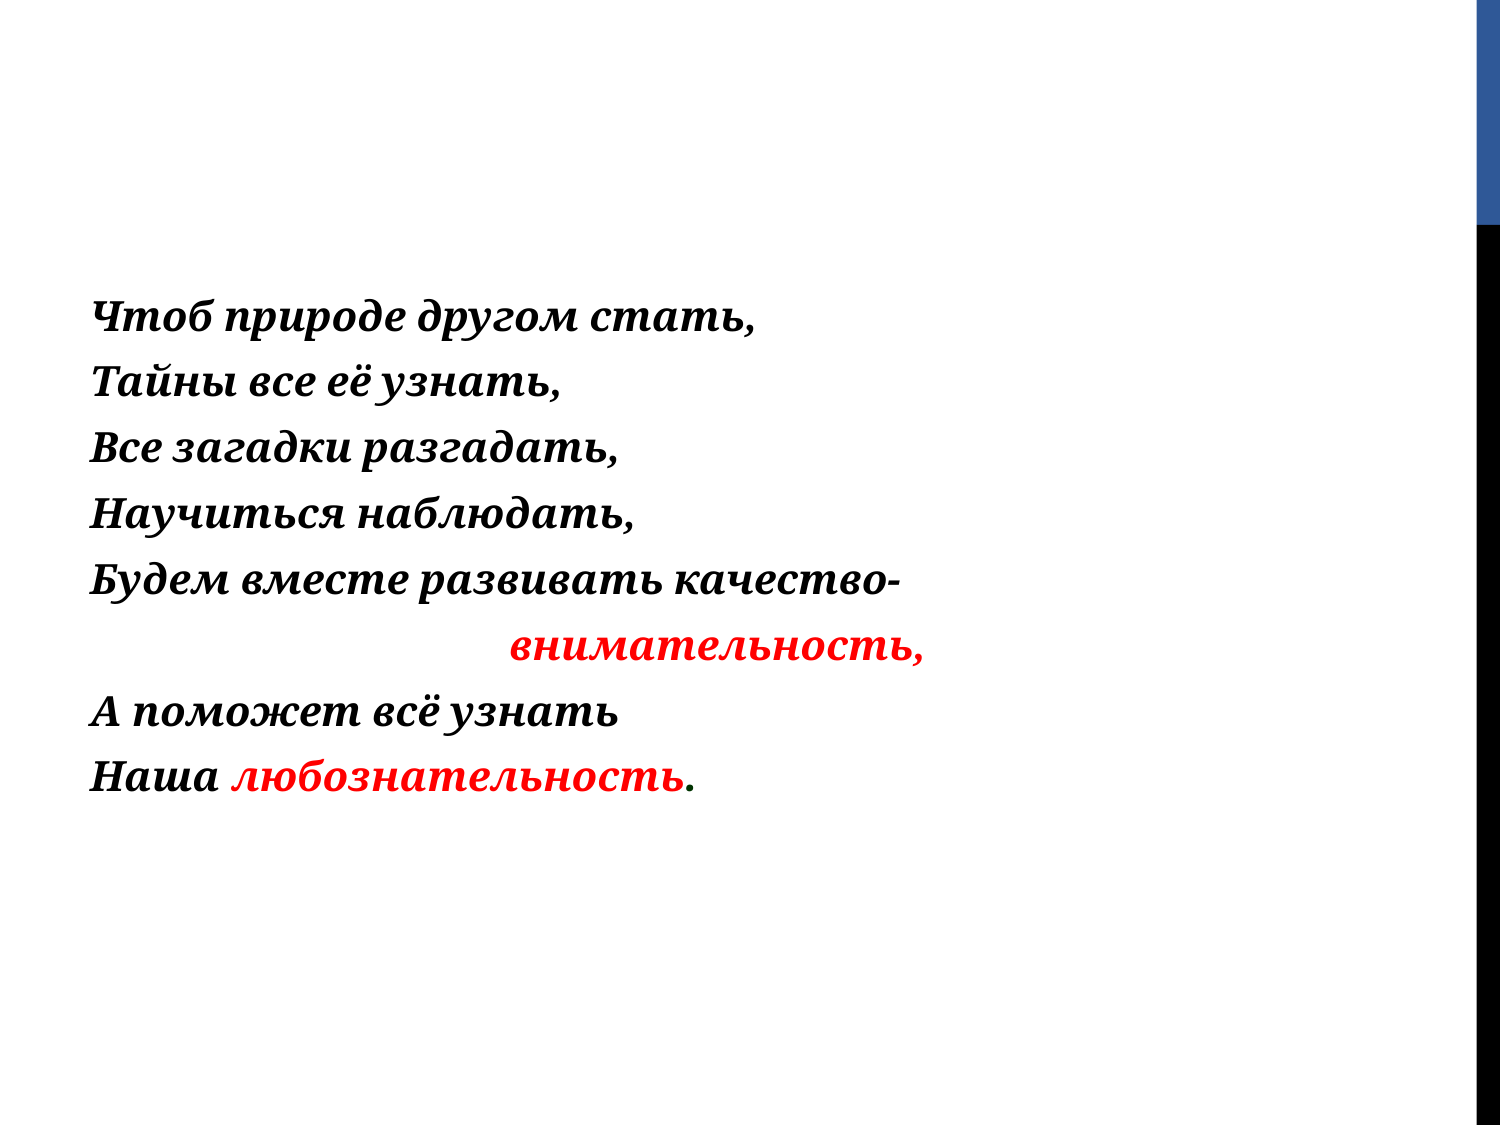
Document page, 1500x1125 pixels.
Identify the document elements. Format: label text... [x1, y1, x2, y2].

list Чтоб природе другом стать, Тайны все её узнать, Все загадки разгадать, Научиться наблюдать, Будем вместе развивать качество- внимательность, А поможет всё узнать Наша любознательность. [74, 287, 1326, 1006]
